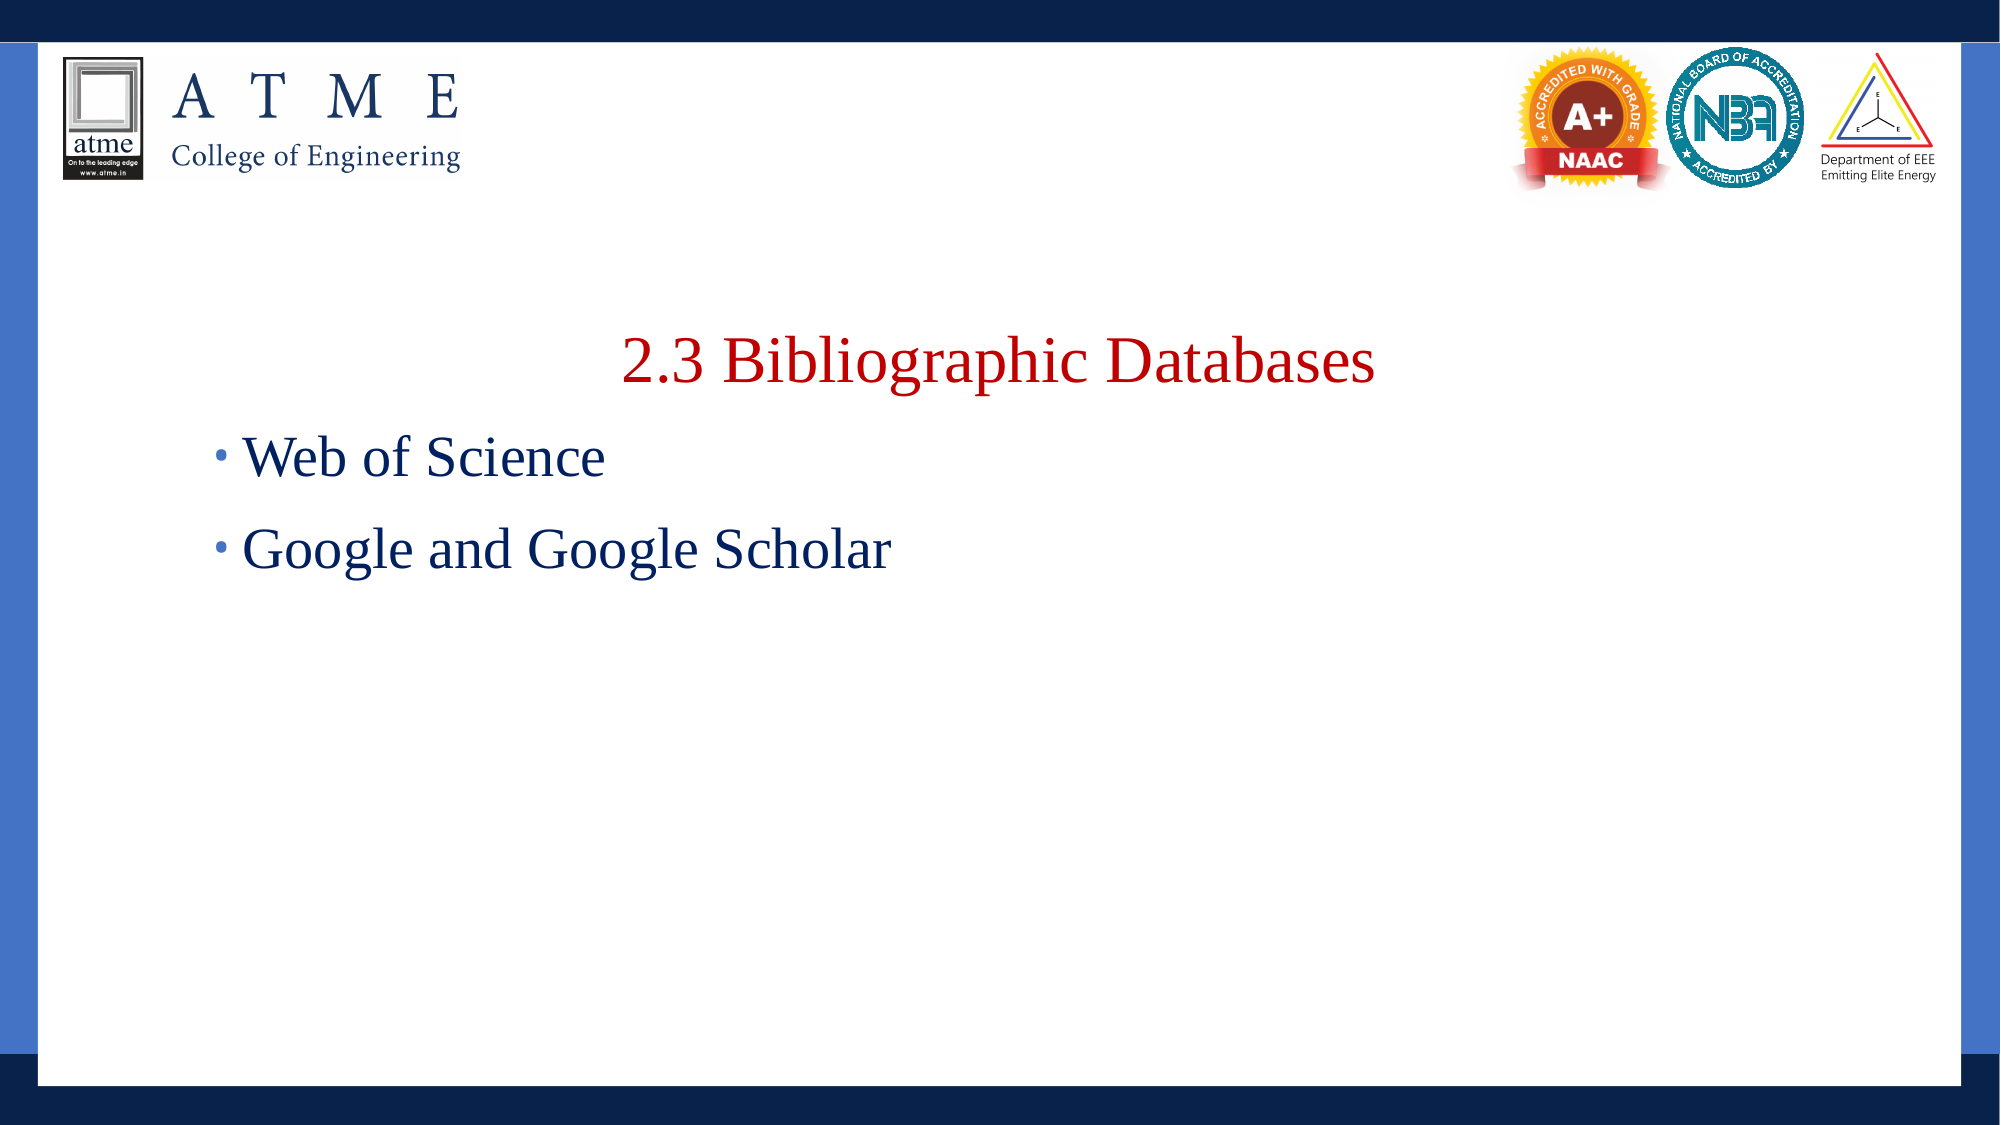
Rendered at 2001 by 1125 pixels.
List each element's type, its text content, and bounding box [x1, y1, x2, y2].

picture [0, 1054, 2000, 1125]
picture [1531, 60, 1651, 180]
picture [0, 0, 2000, 43]
picture [63, 57, 461, 180]
list 2.3 Bibliographic Databases Web of Science Google and Google Scholar [190, 231, 1810, 667]
picture [1666, 47, 1804, 188]
picture [1815, 49, 1939, 184]
